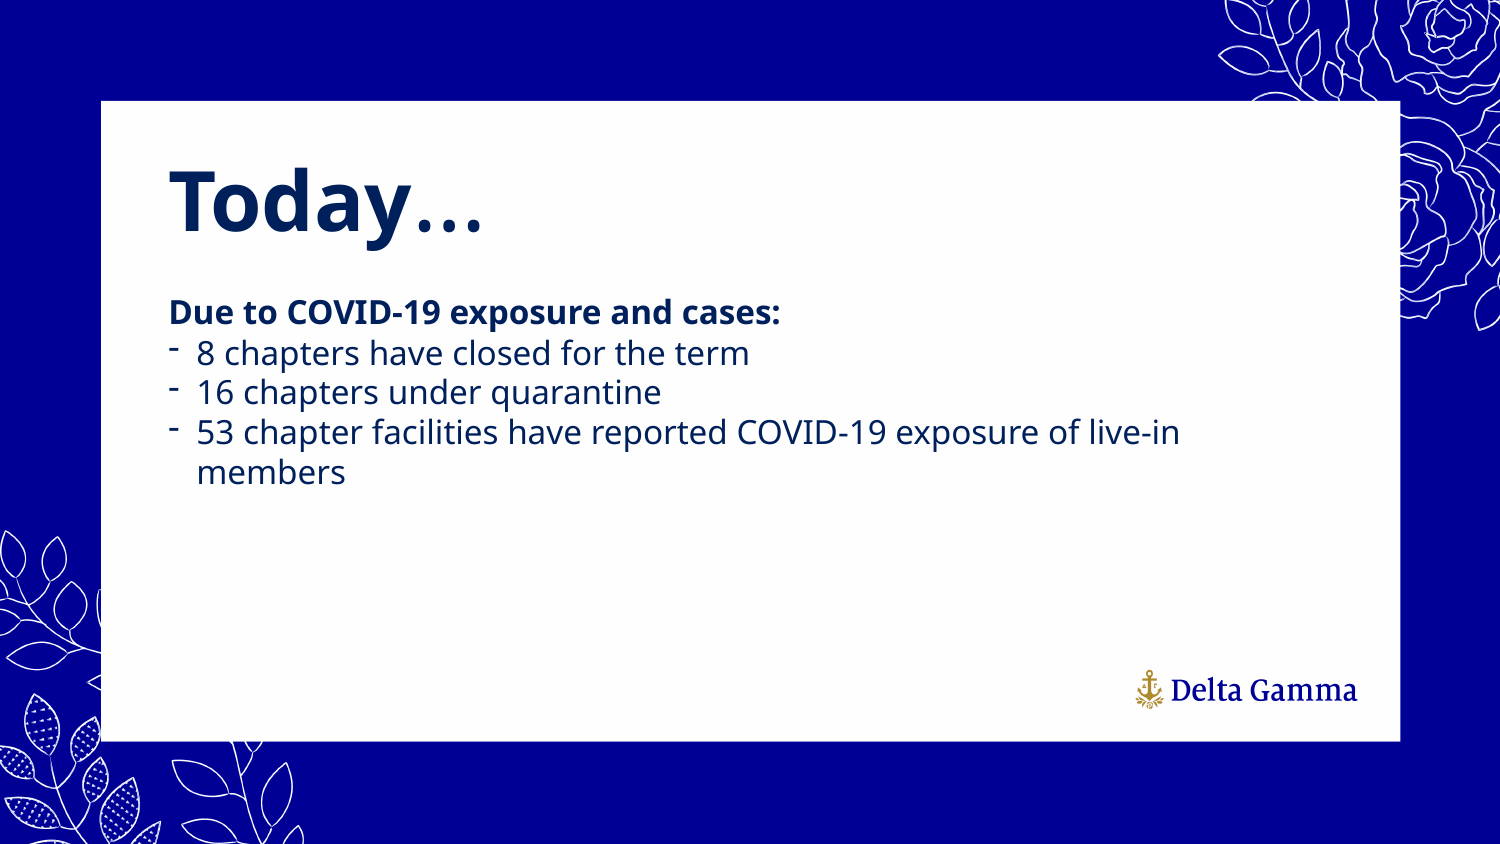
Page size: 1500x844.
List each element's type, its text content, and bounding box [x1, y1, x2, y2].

picture [0, 0, 1500, 844]
text_box Today… [153, 130, 1350, 361]
text_box Due to COVID-19 exposure and cases: 8 chapters have closed for the term 16 chapters under quarantine 53 chapter facilities have reported COVID-19 exposure of live-in members [153, 284, 1338, 619]
